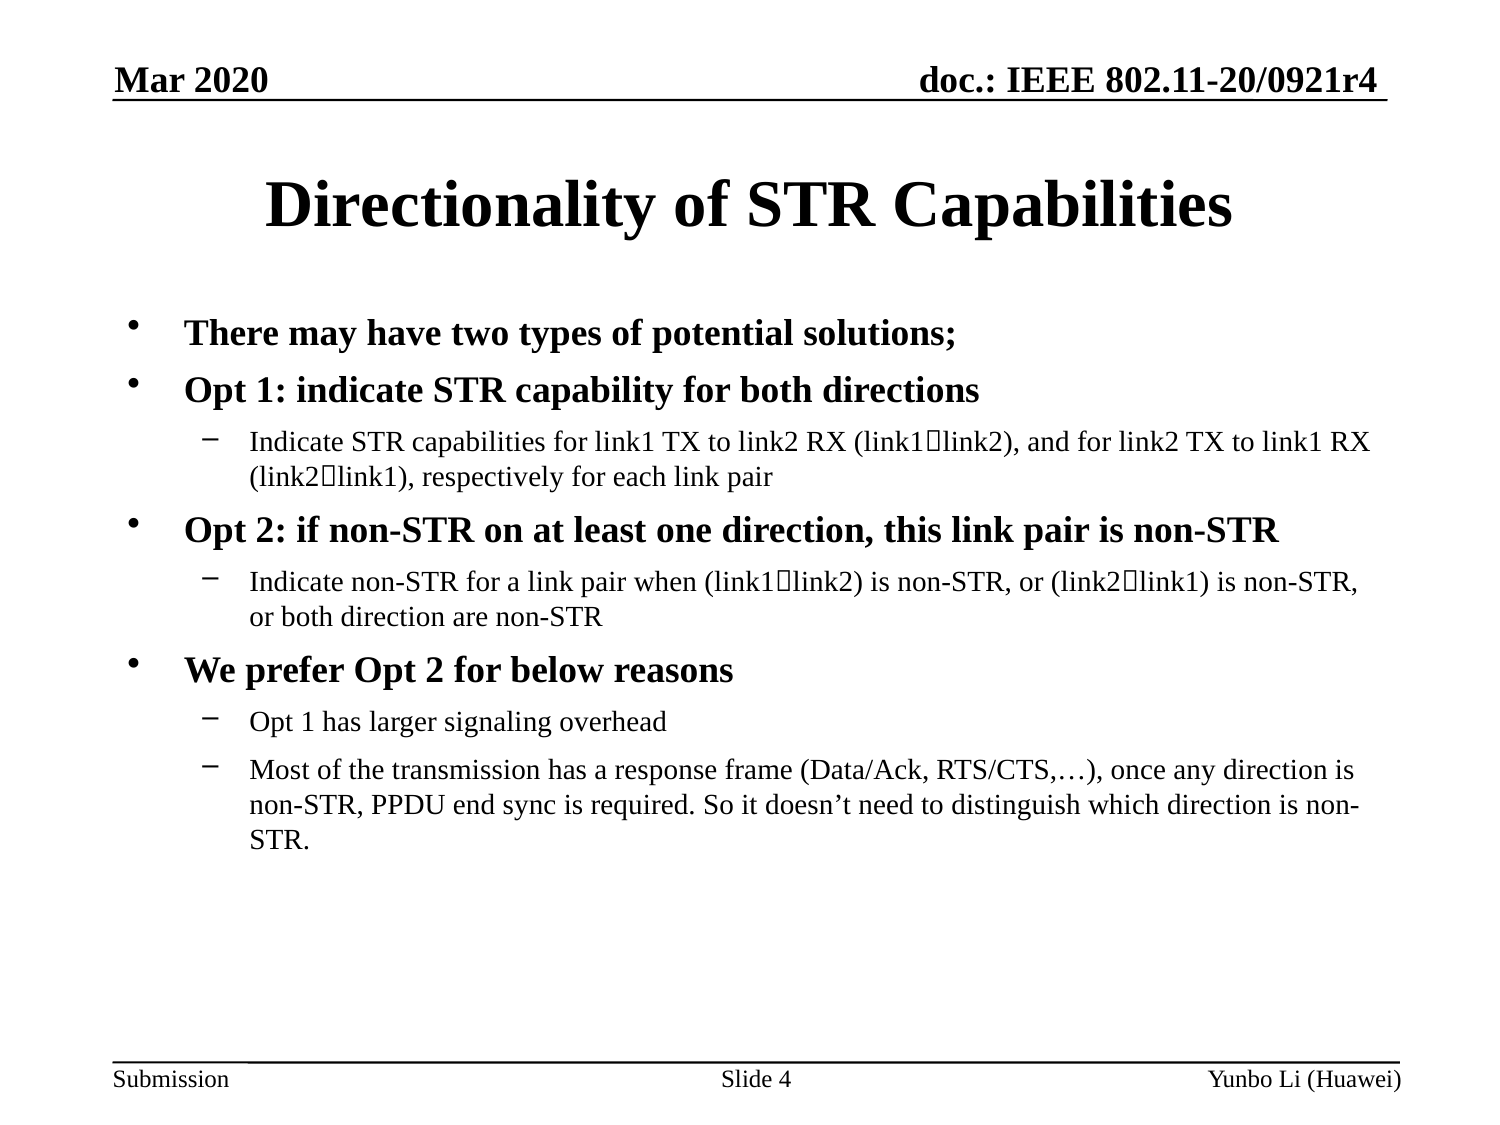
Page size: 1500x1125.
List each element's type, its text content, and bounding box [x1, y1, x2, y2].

slide_number Slide 4 [712, 1061, 800, 1093]
footer Yunbo Li (Huawei) [1204, 1061, 1402, 1093]
list There may have two types of potential solutions; Opt 1: indicate STR capability for both directions Indicate STR capabilities for link1 TX to link2 RX (link1link2), and for link2 TX to link1 RX (link2link1), respectively for each link pair Opt 2: if non-STR on at least one direction, this link pair is non-STR Indicate non-STR for a link pair when (link1link2) is non-STR, or (link2link1) is non-STR, or both direction are non-STR We prefer Opt 2 for below reasons Opt 1 has larger signaling overhead Most of the transmission has a response frame (Data/Ack, RTS/CTS,…), once any direction is non-STR, PPDU end sync is required. So it doesn’t need to distinguish which direction is non-STR. [112, 299, 1388, 1063]
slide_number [114, 54, 271, 101]
title Directionality of STR Capabilities [112, 112, 1388, 288]
